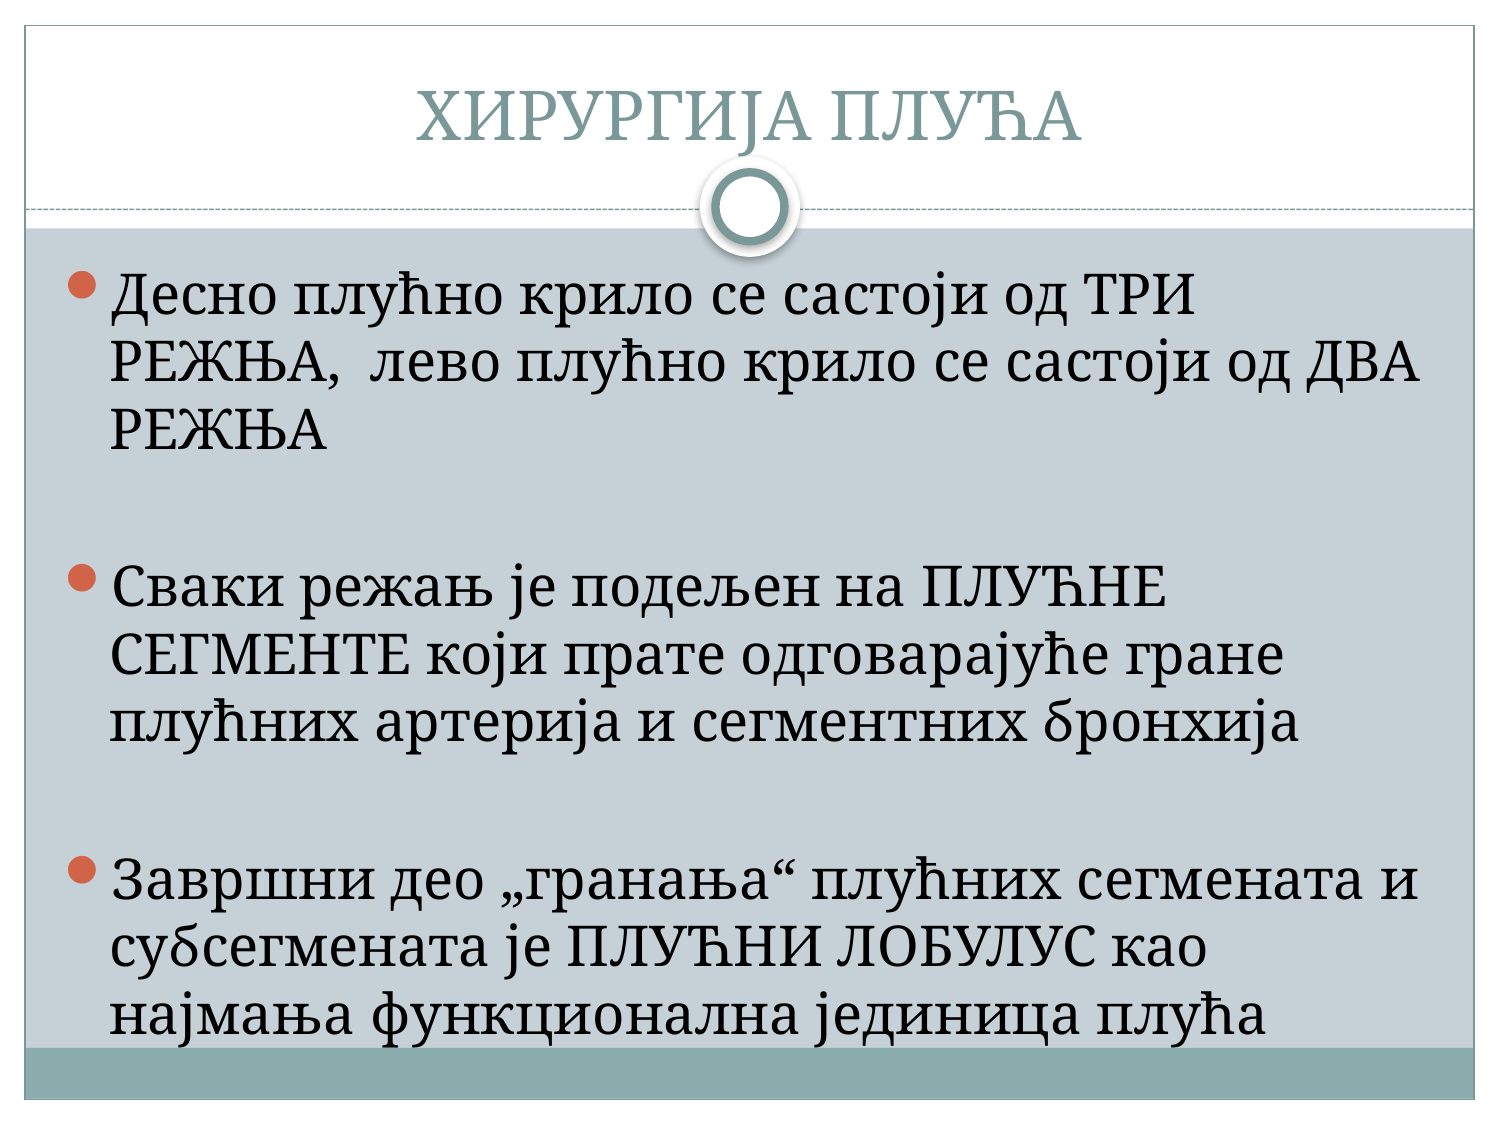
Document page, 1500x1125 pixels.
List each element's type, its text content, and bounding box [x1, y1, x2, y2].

list Десно плућно крило се састоји од ТРИ РЕЖЊА, лево плућно крило се састоји од ДВА РЕЖЊА Сваки режањ је подељен на ПЛУЋНЕ СЕГМЕНТЕ који прате одговарајуће гране плућних артерија и сегментних бронхија Завршни део „гранања“ плућних сегмената и субсегмената је ПЛУЋНИ ЛОБУЛУС као најмања функционална јединица плућа [49, 250, 1445, 1001]
title ХИРУРГИЈА ПЛУЋА [49, 37, 1450, 162]
